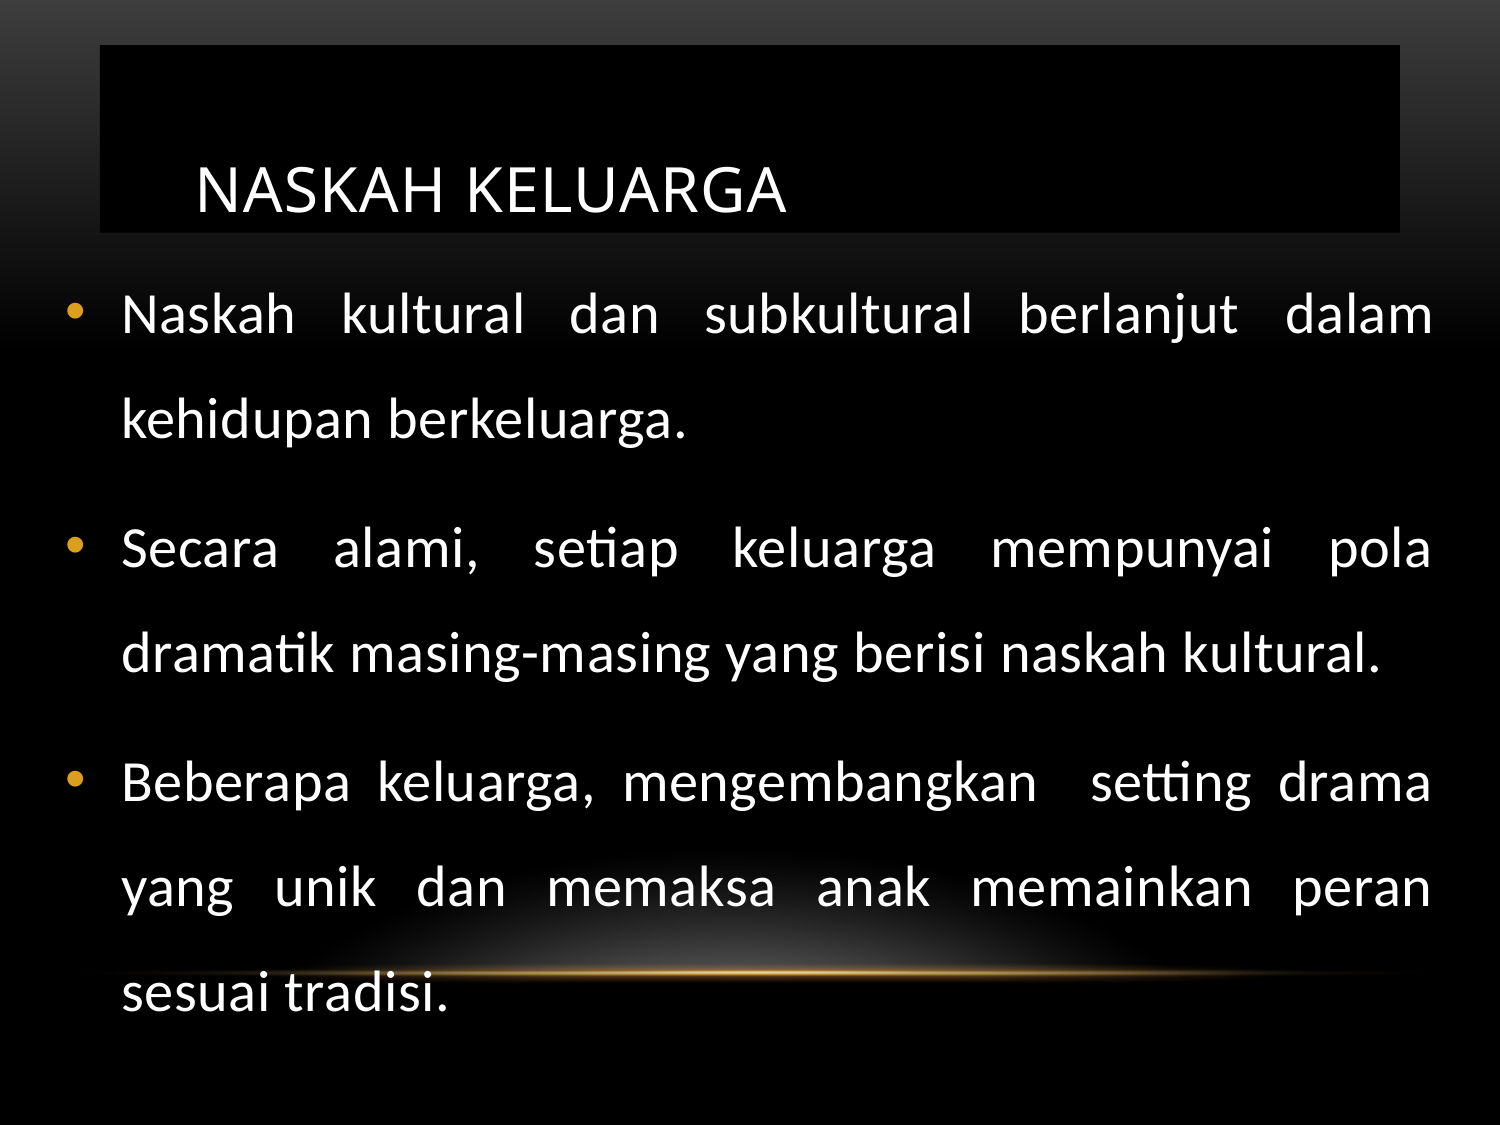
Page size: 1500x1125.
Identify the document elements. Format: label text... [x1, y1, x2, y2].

picture [0, 0, 1500, 1125]
list Naskah kultural dan subkultural berlanjut dalam kehidupan berkeluarga. Secara alami, setiap keluarga mempunyai pola dramatik masing-masing yang berisi naskah kultural. Beberapa keluarga, mengembangkan setting drama yang unik dan memaksa anak memainkan peran sesuai tradisi. [50, 232, 1450, 1038]
title naskah KELUARGA [99, 45, 1400, 232]
